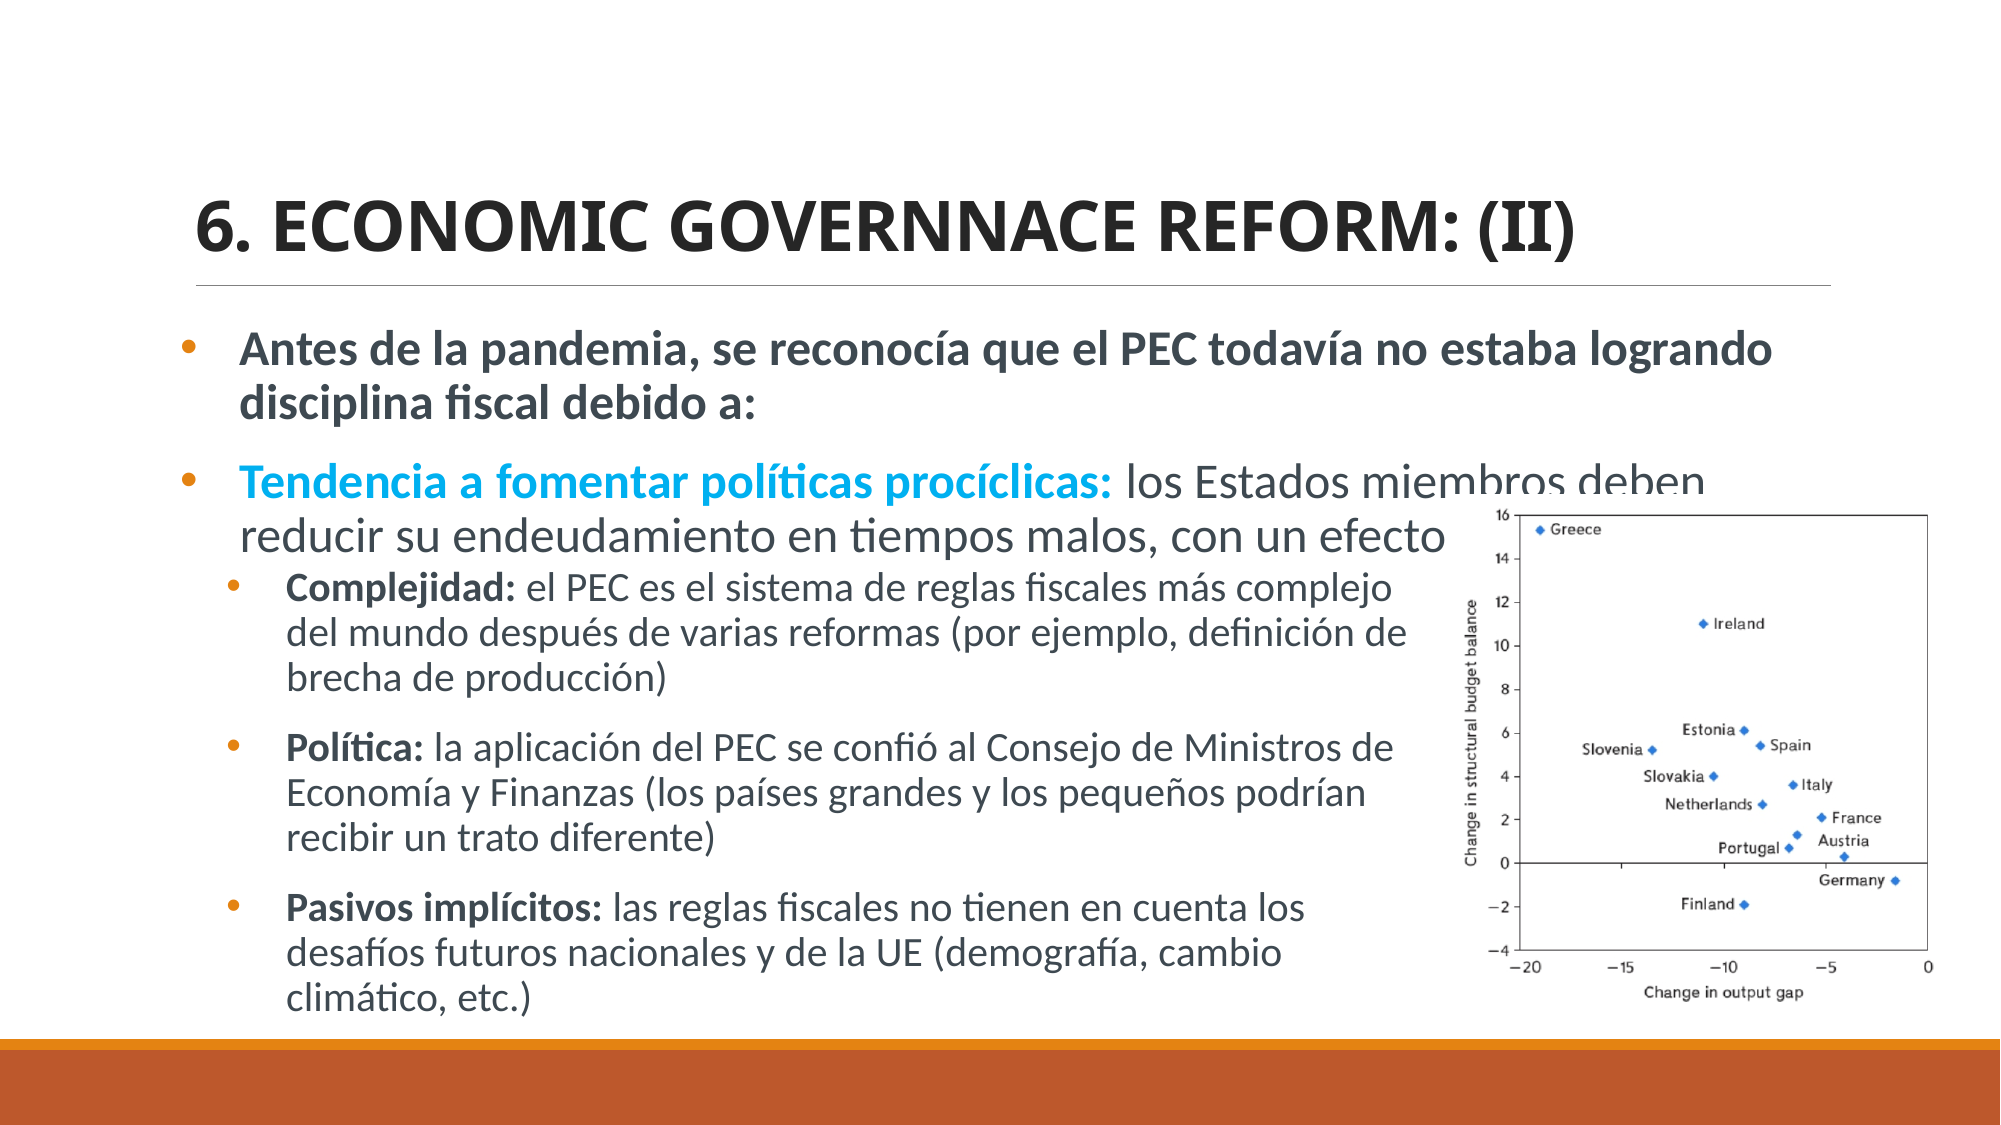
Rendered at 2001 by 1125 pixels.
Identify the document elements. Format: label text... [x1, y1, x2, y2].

text_box 6. ECONOMIC GOVERNNACE REFORM: (II) [180, 157, 1840, 274]
list Antes de la pandemia, se reconocía que el PEC todavía no estaba logrando disciplina fiscal debido a: Tendencia a fomentar políticas procíclicas: los Estados miembros deben reducir su endeudamiento en tiempos malos, con un efecto contractivo [180, 314, 1831, 559]
text_box Complejidad: el PEC es el sistema de reglas fiscales más complejo del mundo después de varias reformas (por ejemplo, definición de brecha de producción) Política: la aplicación del PEC se confió al Consejo de Ministros de Economía y Finanzas (los países grandes y los pequeños podrían recibir un trato diferente) Pasivos implícitos: las reglas fiscales no tienen en cuenta los desafíos futuros nacionales y de la UE (demografía, cambio climático, etc.) [178, 558, 1414, 988]
picture [1448, 494, 1958, 1012]
